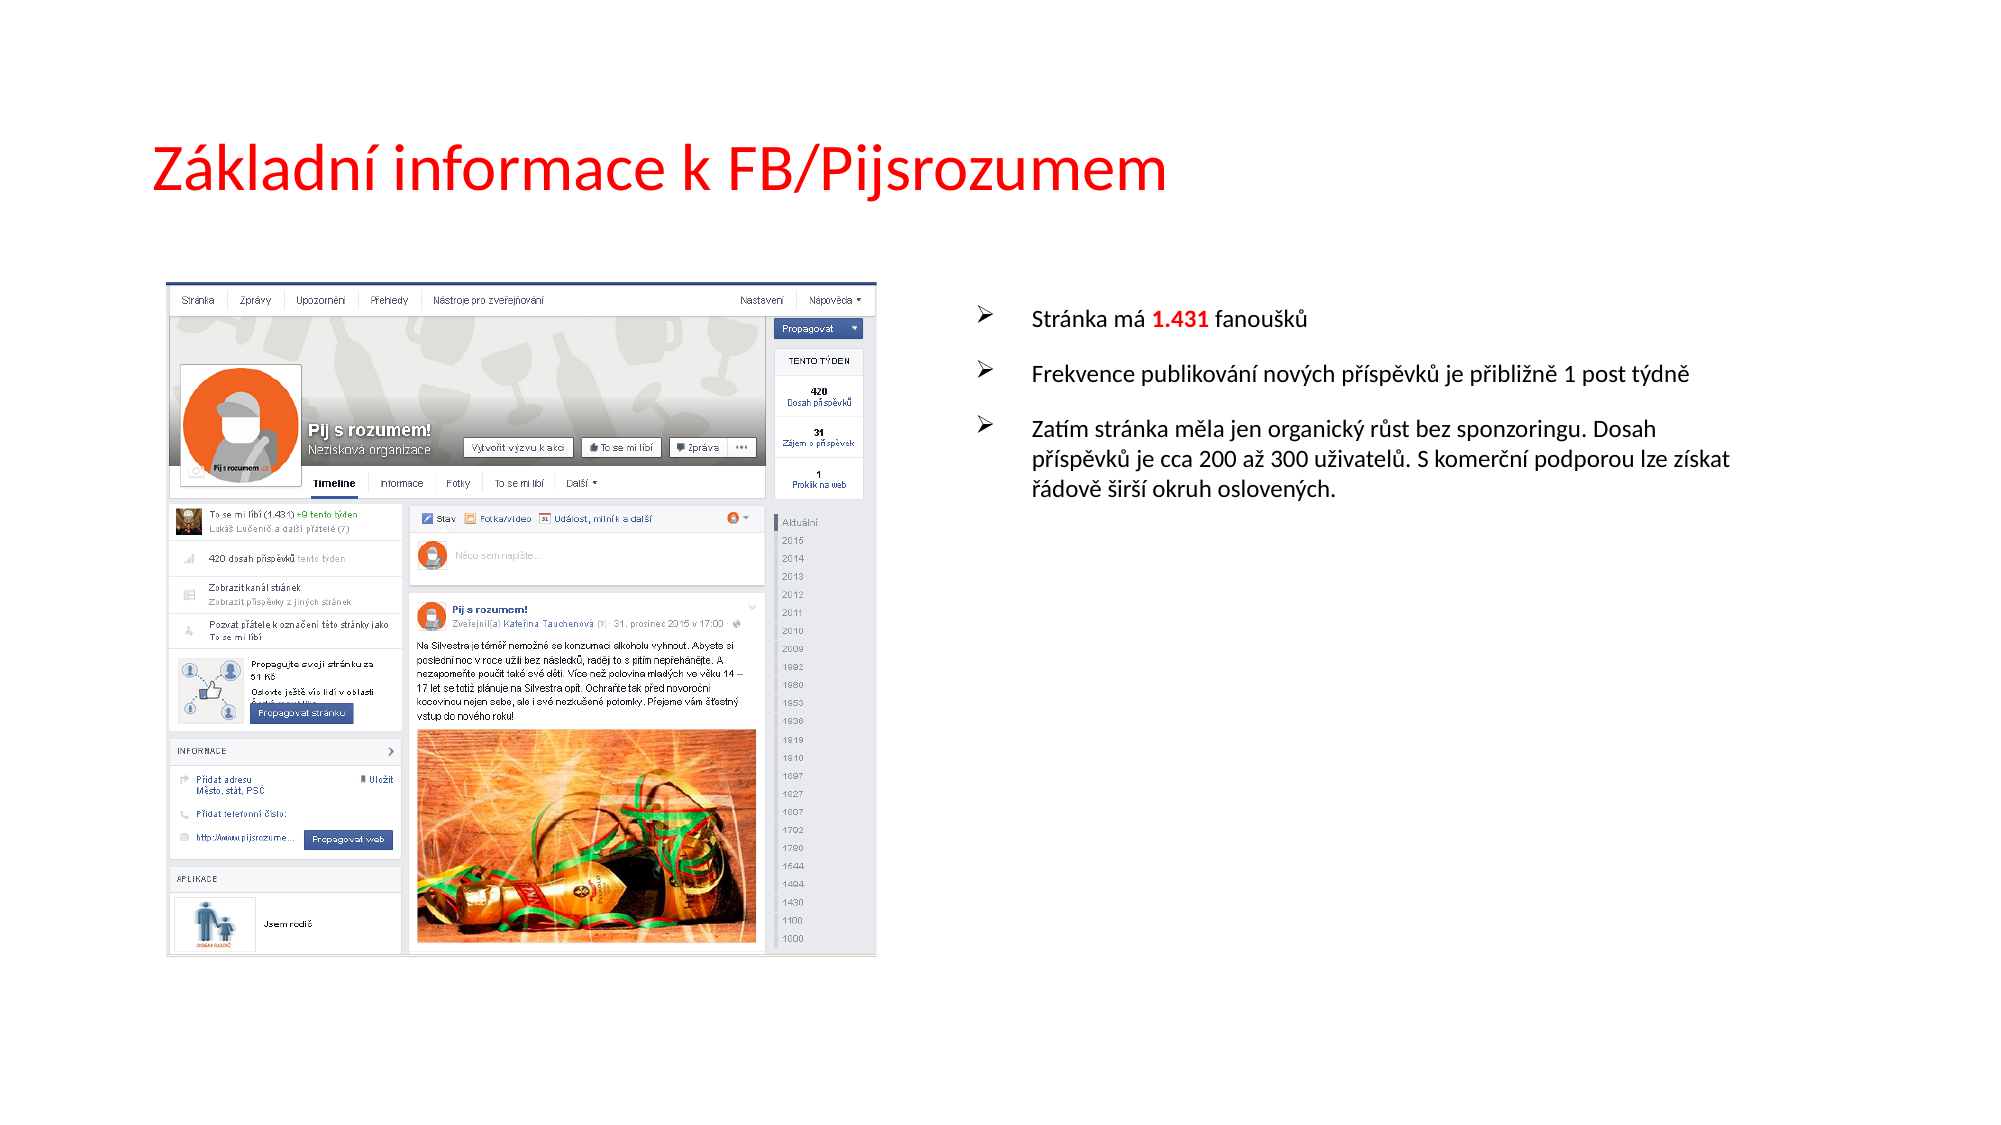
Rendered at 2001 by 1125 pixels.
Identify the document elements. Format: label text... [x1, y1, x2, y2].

text_box Stránka má 1.431 fanoušků Frekvence publikování nových příspěvků je přibližně 1 post týdně Zatím stránka měla jen organický růst bez sponzoringu. Dosah příspěvků je cca 200 až 300 uživatelů. S komerční podporou lze získat řádově širší okruh oslovených. [960, 295, 1752, 685]
title Základní informace k FB/Pijsrozumem [137, 59, 1863, 278]
picture [166, 282, 877, 957]
